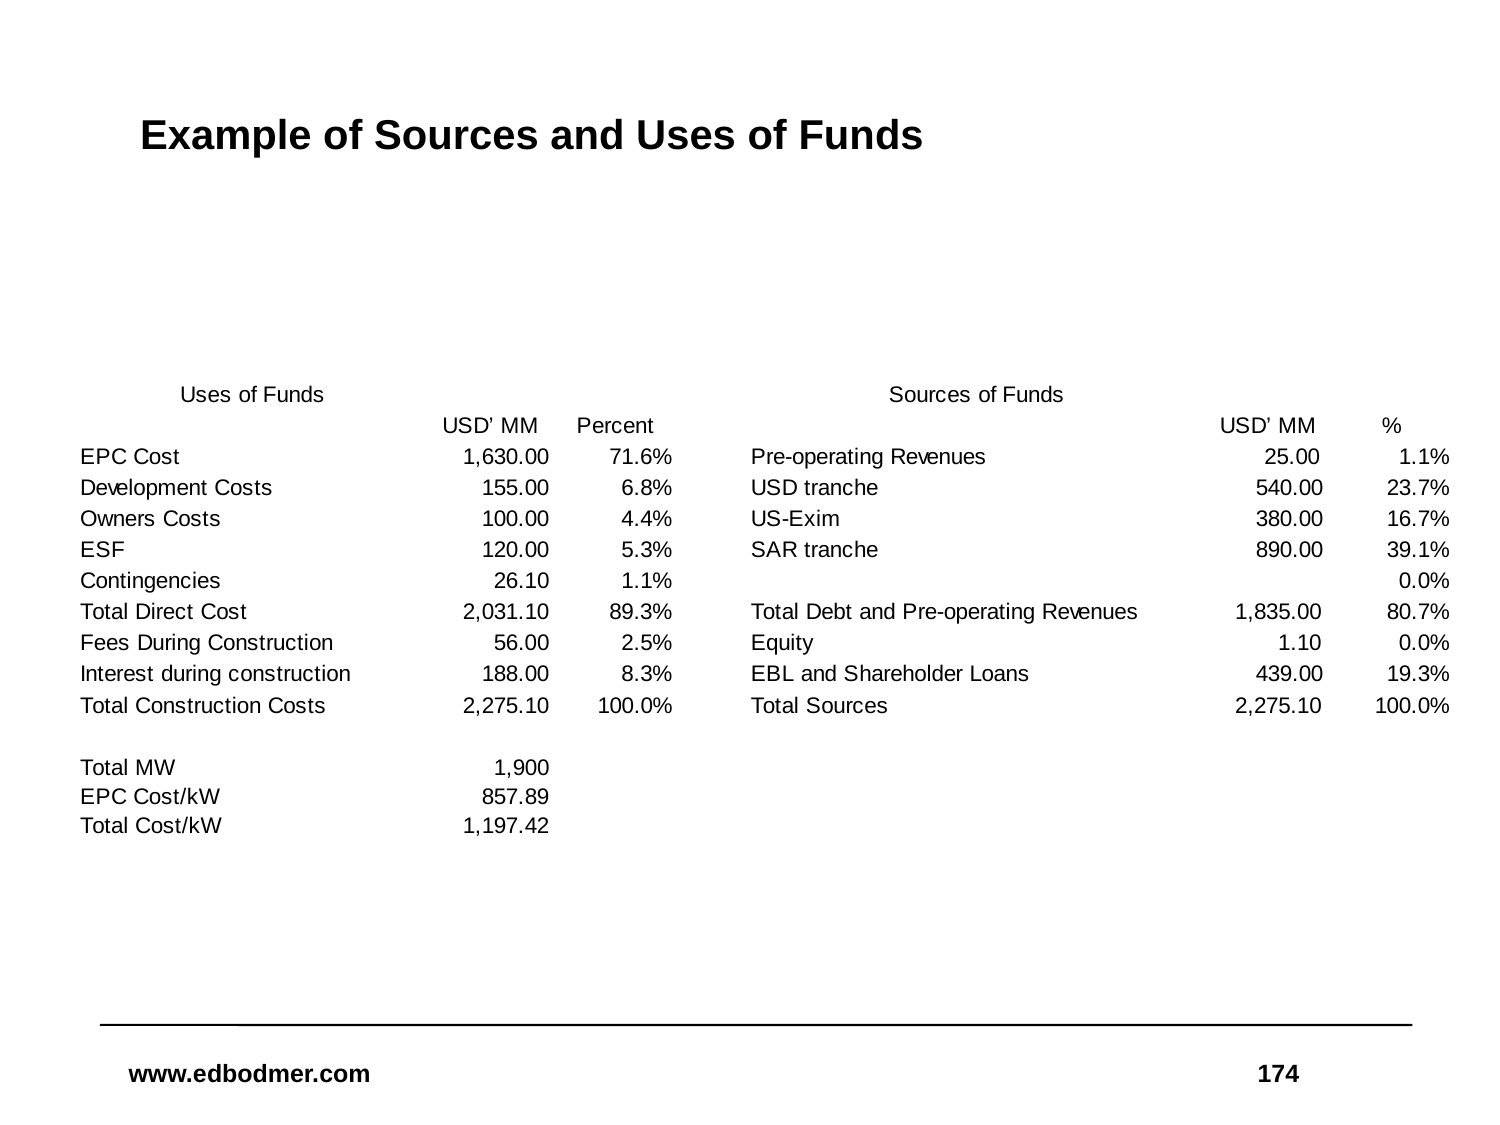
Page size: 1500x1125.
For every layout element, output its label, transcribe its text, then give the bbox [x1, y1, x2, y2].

title Example of Sources and Uses of Funds [125, 99, 1288, 225]
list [74, 290, 1457, 902]
